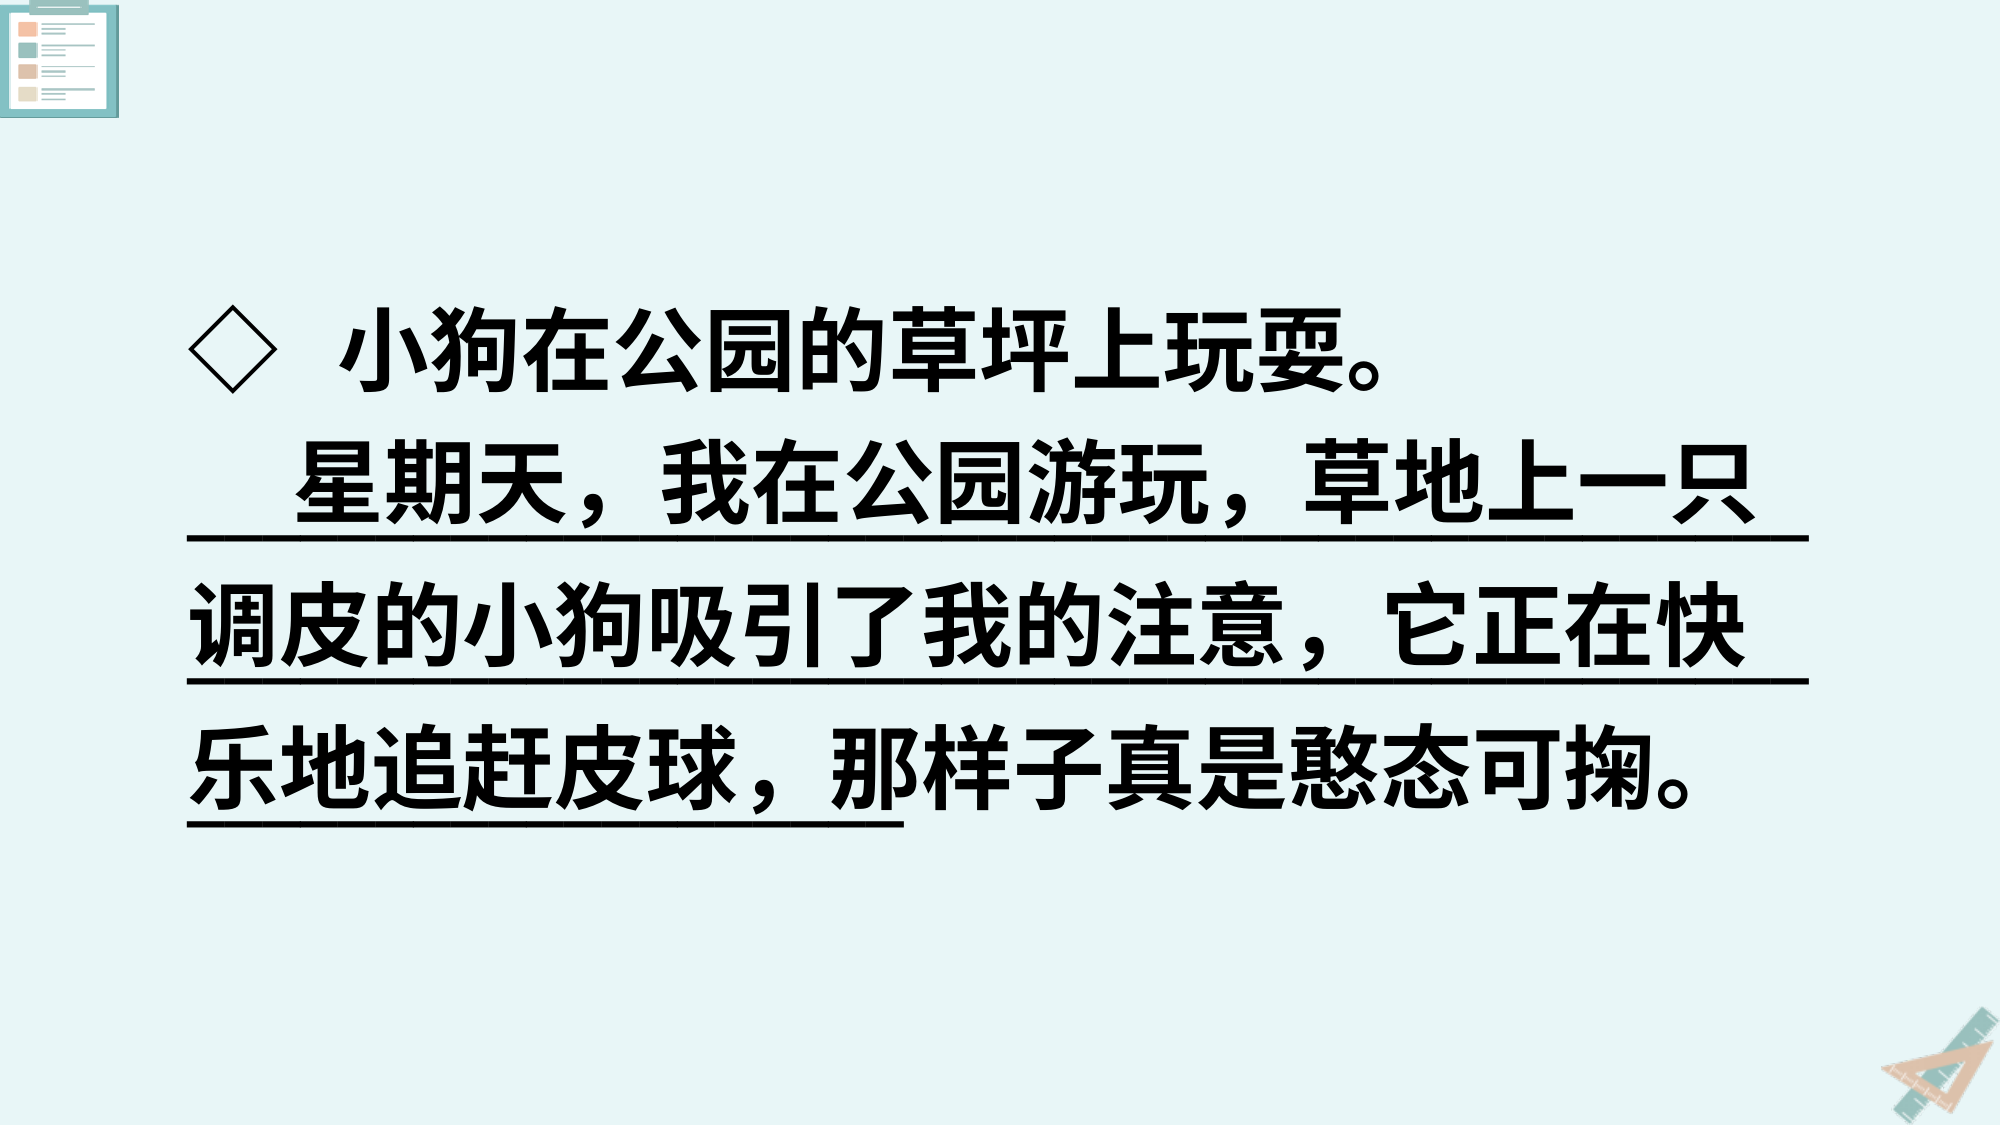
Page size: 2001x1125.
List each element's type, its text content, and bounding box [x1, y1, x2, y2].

picture [1881, 1006, 2000, 1125]
picture [0, 0, 119, 119]
text_box ◇ 小狗在公园的草坪上玩耍。 _________________________________________________________________________________________________________ [172, 252, 1843, 840]
